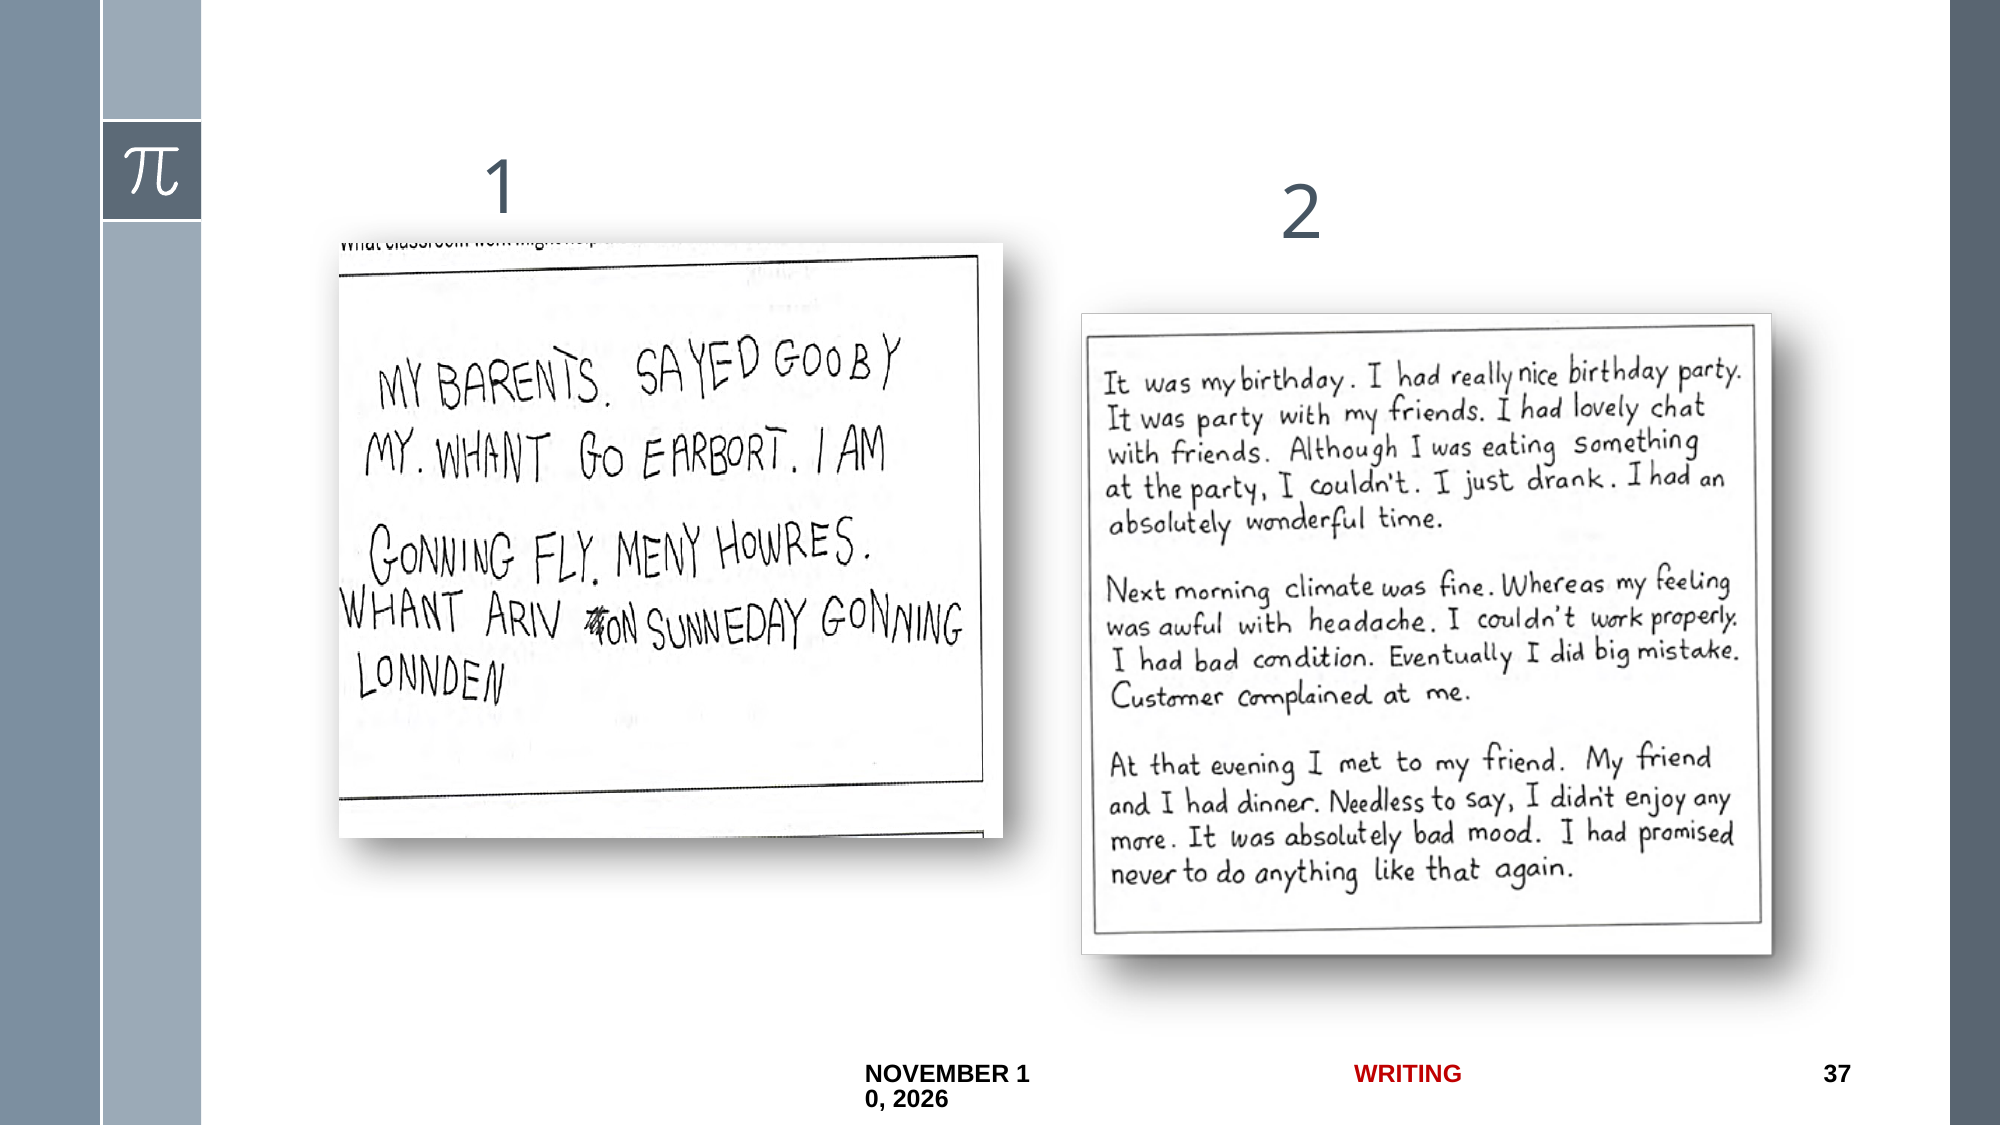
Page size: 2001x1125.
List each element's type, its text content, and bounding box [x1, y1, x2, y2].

footer Writing [1082, 1046, 1735, 1103]
picture [339, 243, 1003, 838]
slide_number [849, 1042, 1050, 1103]
text_box 1 [439, 131, 565, 237]
picture [1037, 269, 1863, 1046]
slide_number 37 [1766, 1042, 1867, 1103]
text_box 2 [1239, 156, 1365, 262]
